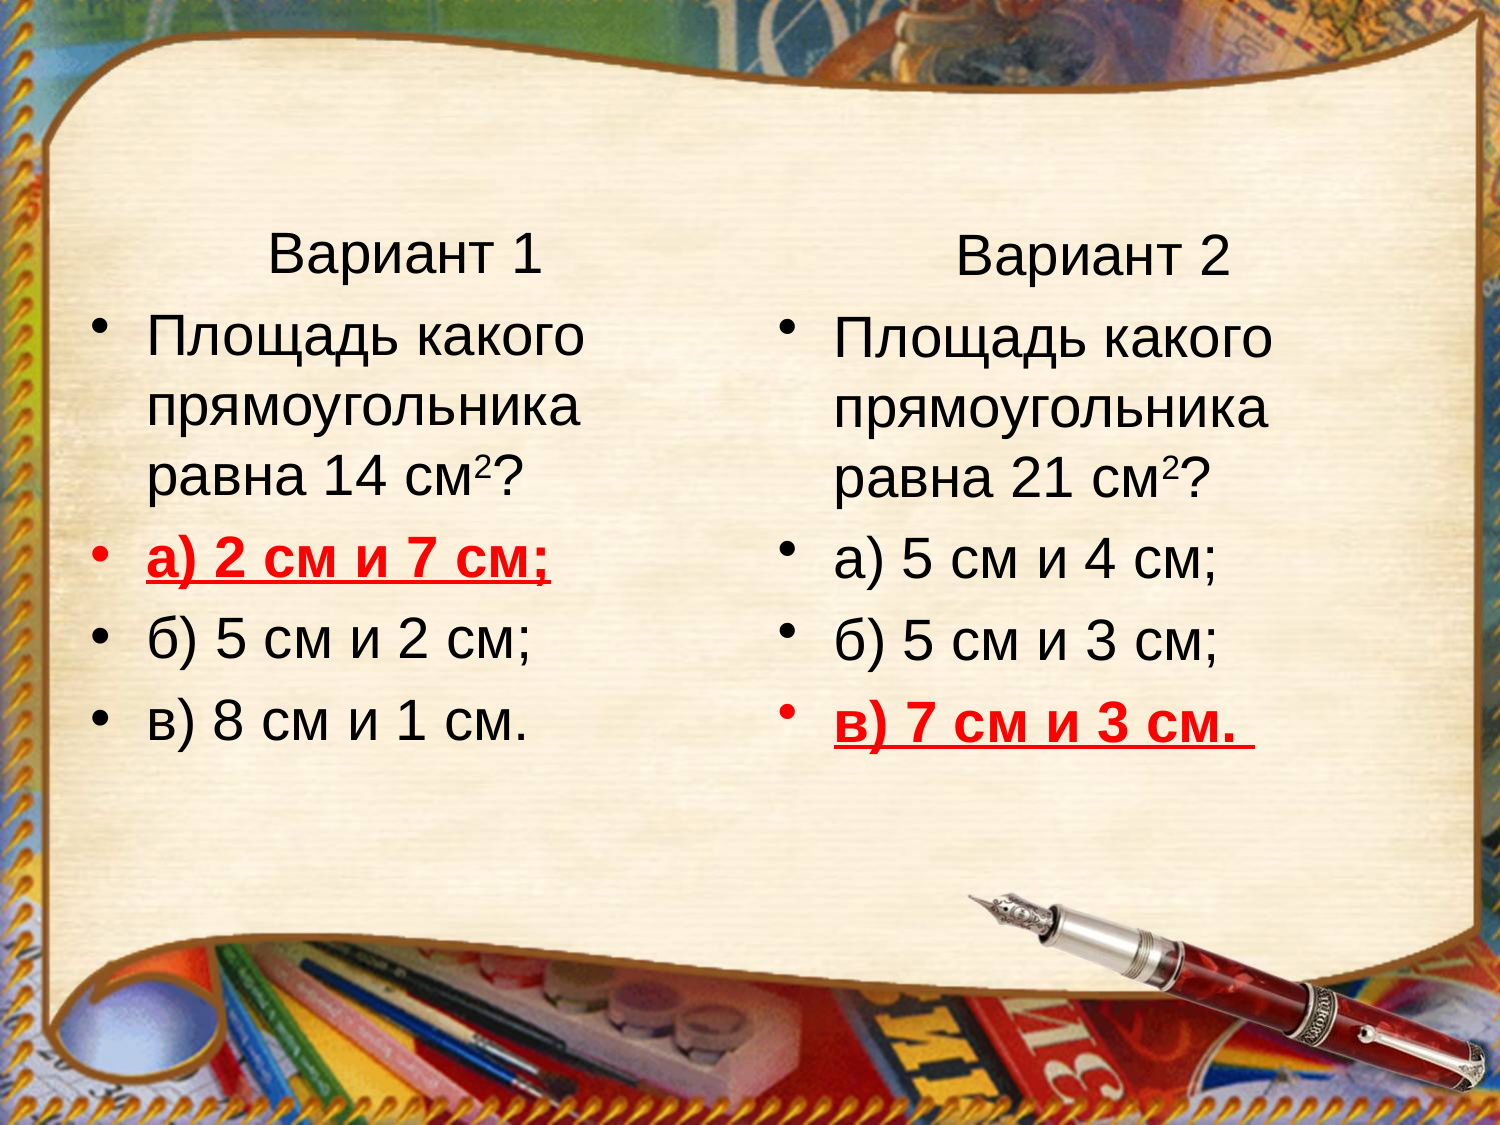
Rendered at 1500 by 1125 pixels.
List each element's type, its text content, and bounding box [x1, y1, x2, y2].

list Вариант 1 Площадь какого прямоугольника равна 14 см2? а) 2 см и 7 см; б) 5 см и 2 см; в) 8 см и 1 см. [75, 208, 738, 951]
list Вариант 2 Площадь какого прямоугольника равна 21 см2? а) 5 см и 4 см; б) 5 см и 3 см; в) 7 см и 3 см. [762, 209, 1425, 953]
picture [0, 0, 1500, 1125]
